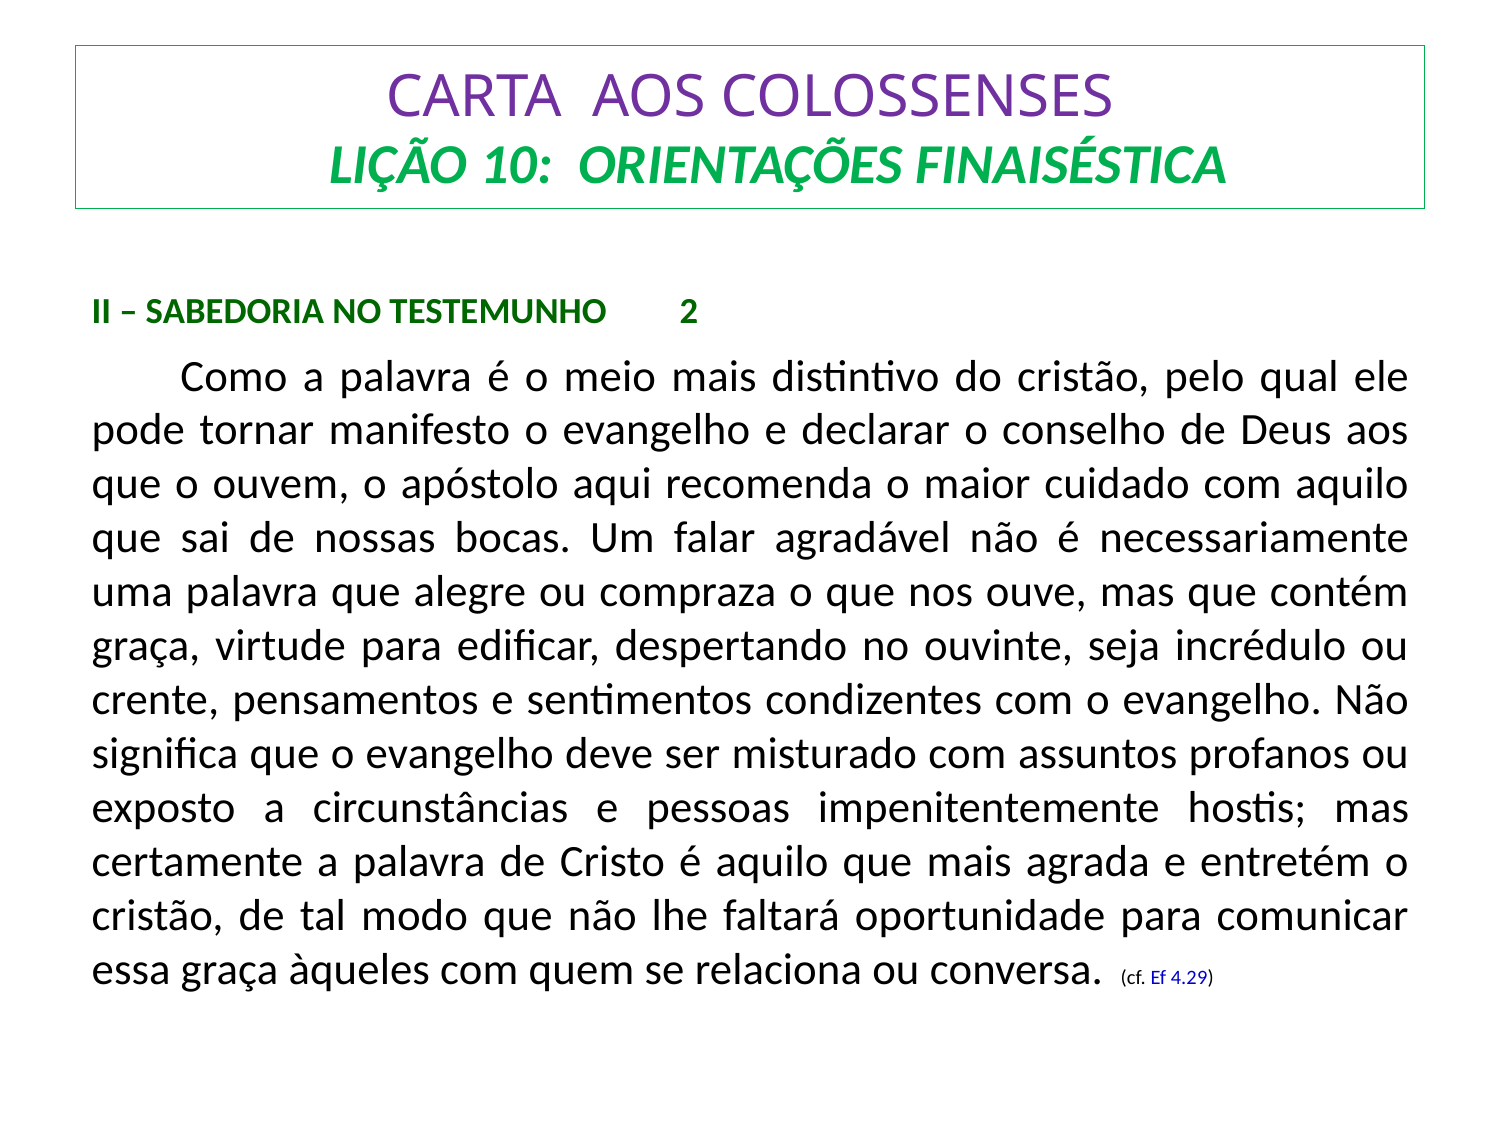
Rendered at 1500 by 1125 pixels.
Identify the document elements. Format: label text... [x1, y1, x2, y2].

title CARTA AOS COLOSSENSES LIÇÃO 10: ORIENTAÇÕES FINAISÉSTICA [75, 45, 1425, 209]
list II – SABEDORIA NO TESTEMUNHO 2 Como a palavra é o meio mais distintivo do cristão, pelo qual ele pode tornar manifesto o evangelho e declarar o conselho de Deus aos que o ouvem, o apóstolo aqui recomenda o maior cuidado com aquilo que sai de nossas bocas. Um falar agradável não é necessariamente uma palavra que alegre ou compraza o que nos ouve, mas que contém graça, virtude para edificar, despertando no ouvinte, seja incrédulo ou crente, pensamentos e sentimentos condizentes com o evangelho. Não significa que o evangelho deve ser misturado com assuntos profanos ou exposto a circunstâncias e pessoas impenitentemente hostis; mas certamente a palavra de Cristo é aquilo que mais agrada e entretém o cristão, de tal modo que não lhe faltará oportunidade para comunicar essa graça àqueles com quem se relaciona ou conversa. (cf. Ef 4.29) [76, 278, 1427, 1029]
